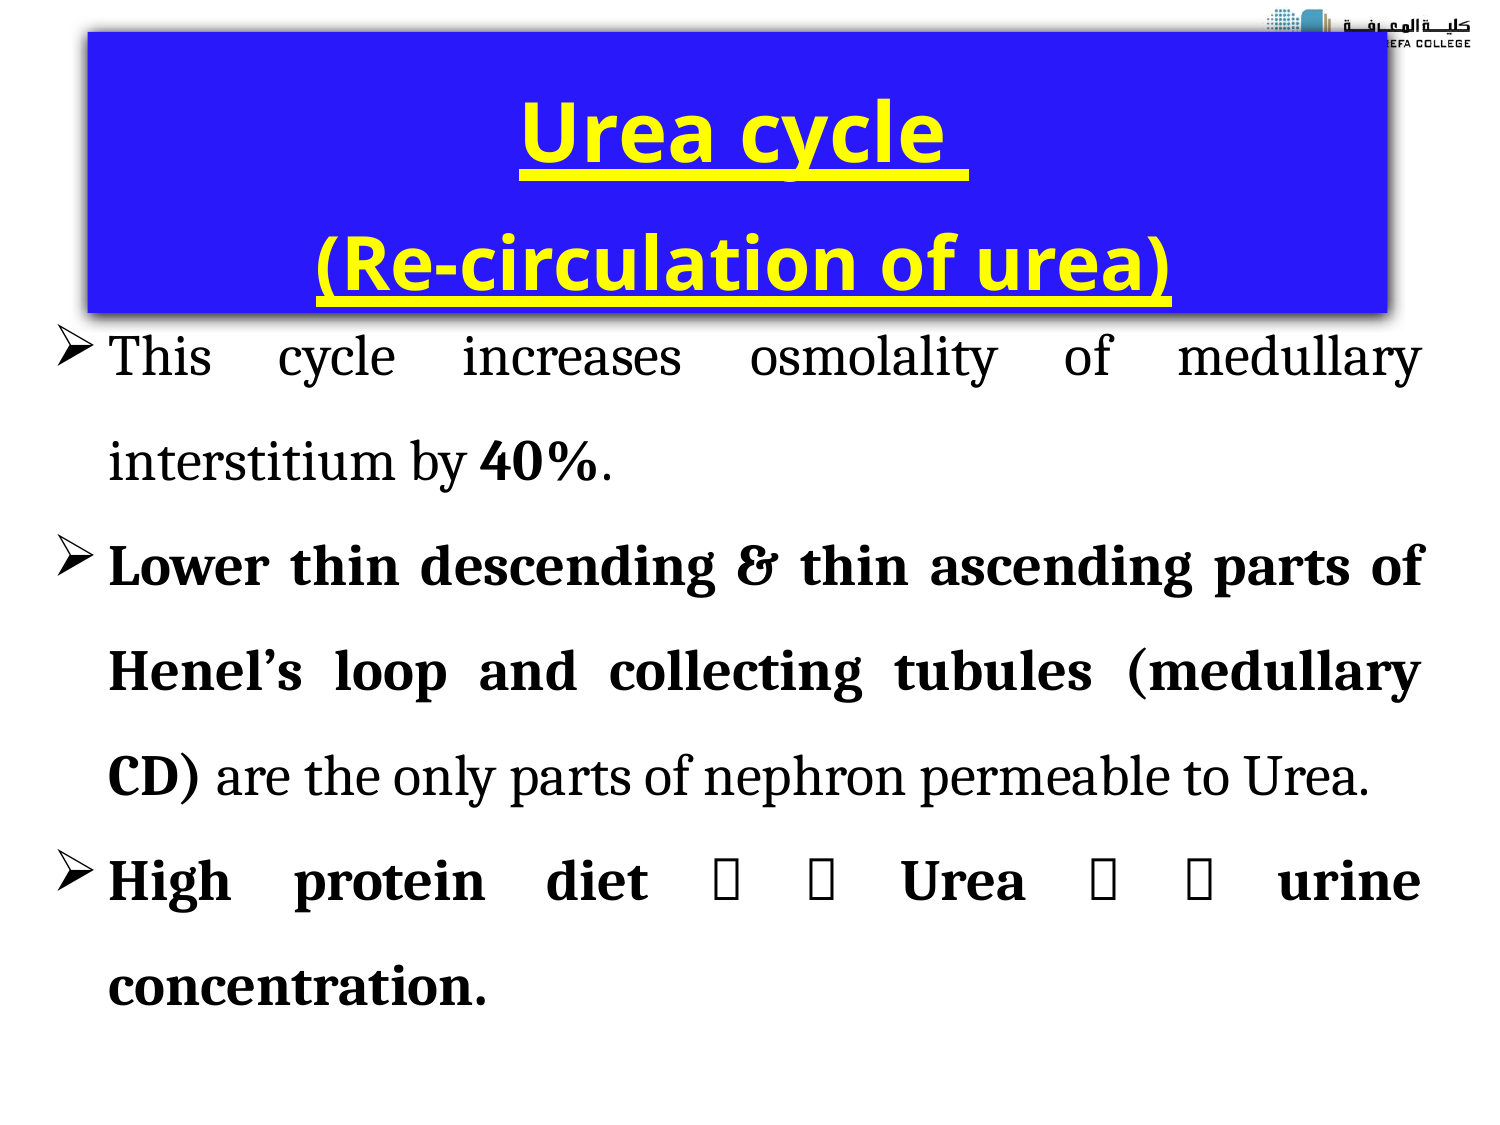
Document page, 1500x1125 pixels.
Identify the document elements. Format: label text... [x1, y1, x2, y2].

title Urea cycle (Re-circulation of urea) [87, 31, 1388, 313]
picture [1262, 0, 1475, 65]
list This cycle increases osmolality of medullary interstitium by 40%. Lower thin descending & thin ascending parts of Henel’s loop and collecting tubules (medullary CD) are the only parts of nephron permeable to Urea. High protein diet   Urea   urine concentration. [37, 275, 1438, 1090]
